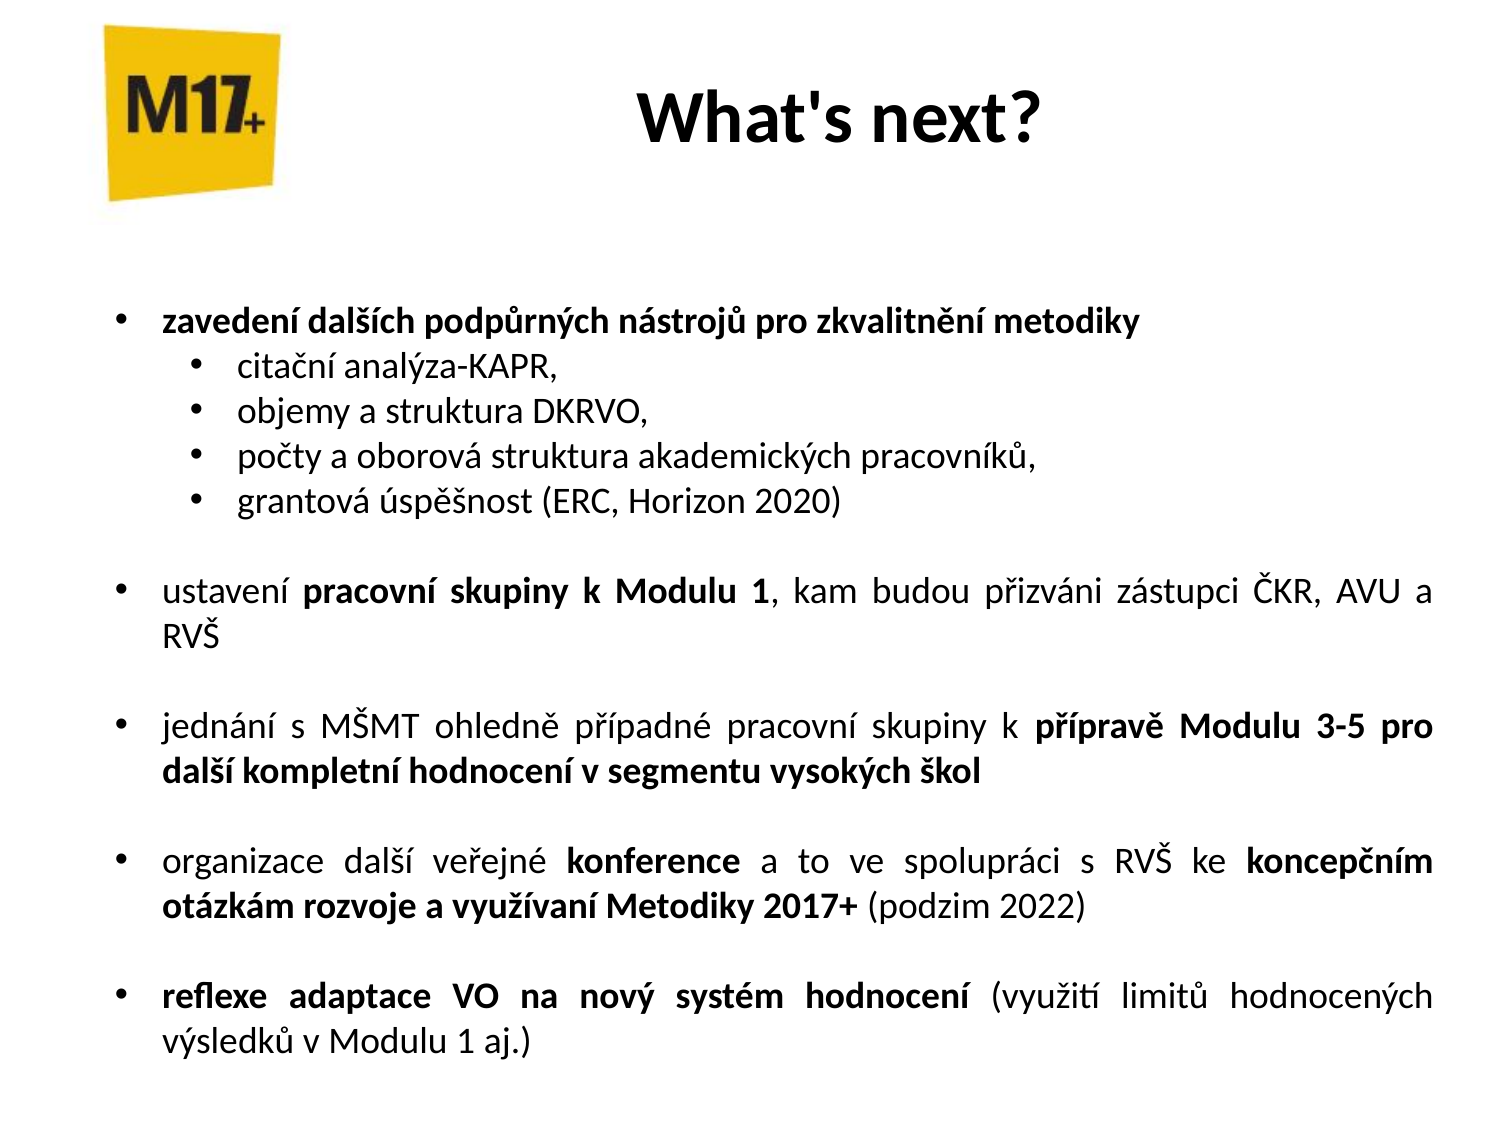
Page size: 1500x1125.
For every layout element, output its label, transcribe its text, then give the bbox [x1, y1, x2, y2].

picture [64, 0, 312, 226]
title What's next? [318, 48, 1425, 177]
text_box zavedení dalších podpůrných nástrojů pro zkvalitnění metodiky citační analýza-KAPR, objemy a struktura DKRVO, počty a oborová struktura akademických pracovníků, grantová úspěšnost (ERC, Horizon 2020) ustavení pracovní skupiny k Modulu 1, kam budou přizváni zástupci ČKR, AVU a RVŠ jednání s MŠMT ohledně případné pracovní skupiny k přípravě Modulu 3-5 pro další kompletní hodnocení v segmentu vysokých škol organizace další veřejné konference a to ve spolupráci s RVŠ ke koncepčním otázkám rozvoje a využívaní Metodiky 2017+ (podzim 2022) reflexe adaptace VO na nový systém hodnocení (využití limitů hodnocených výsledků v Modulu 1 aj.) [100, 243, 1449, 1125]
